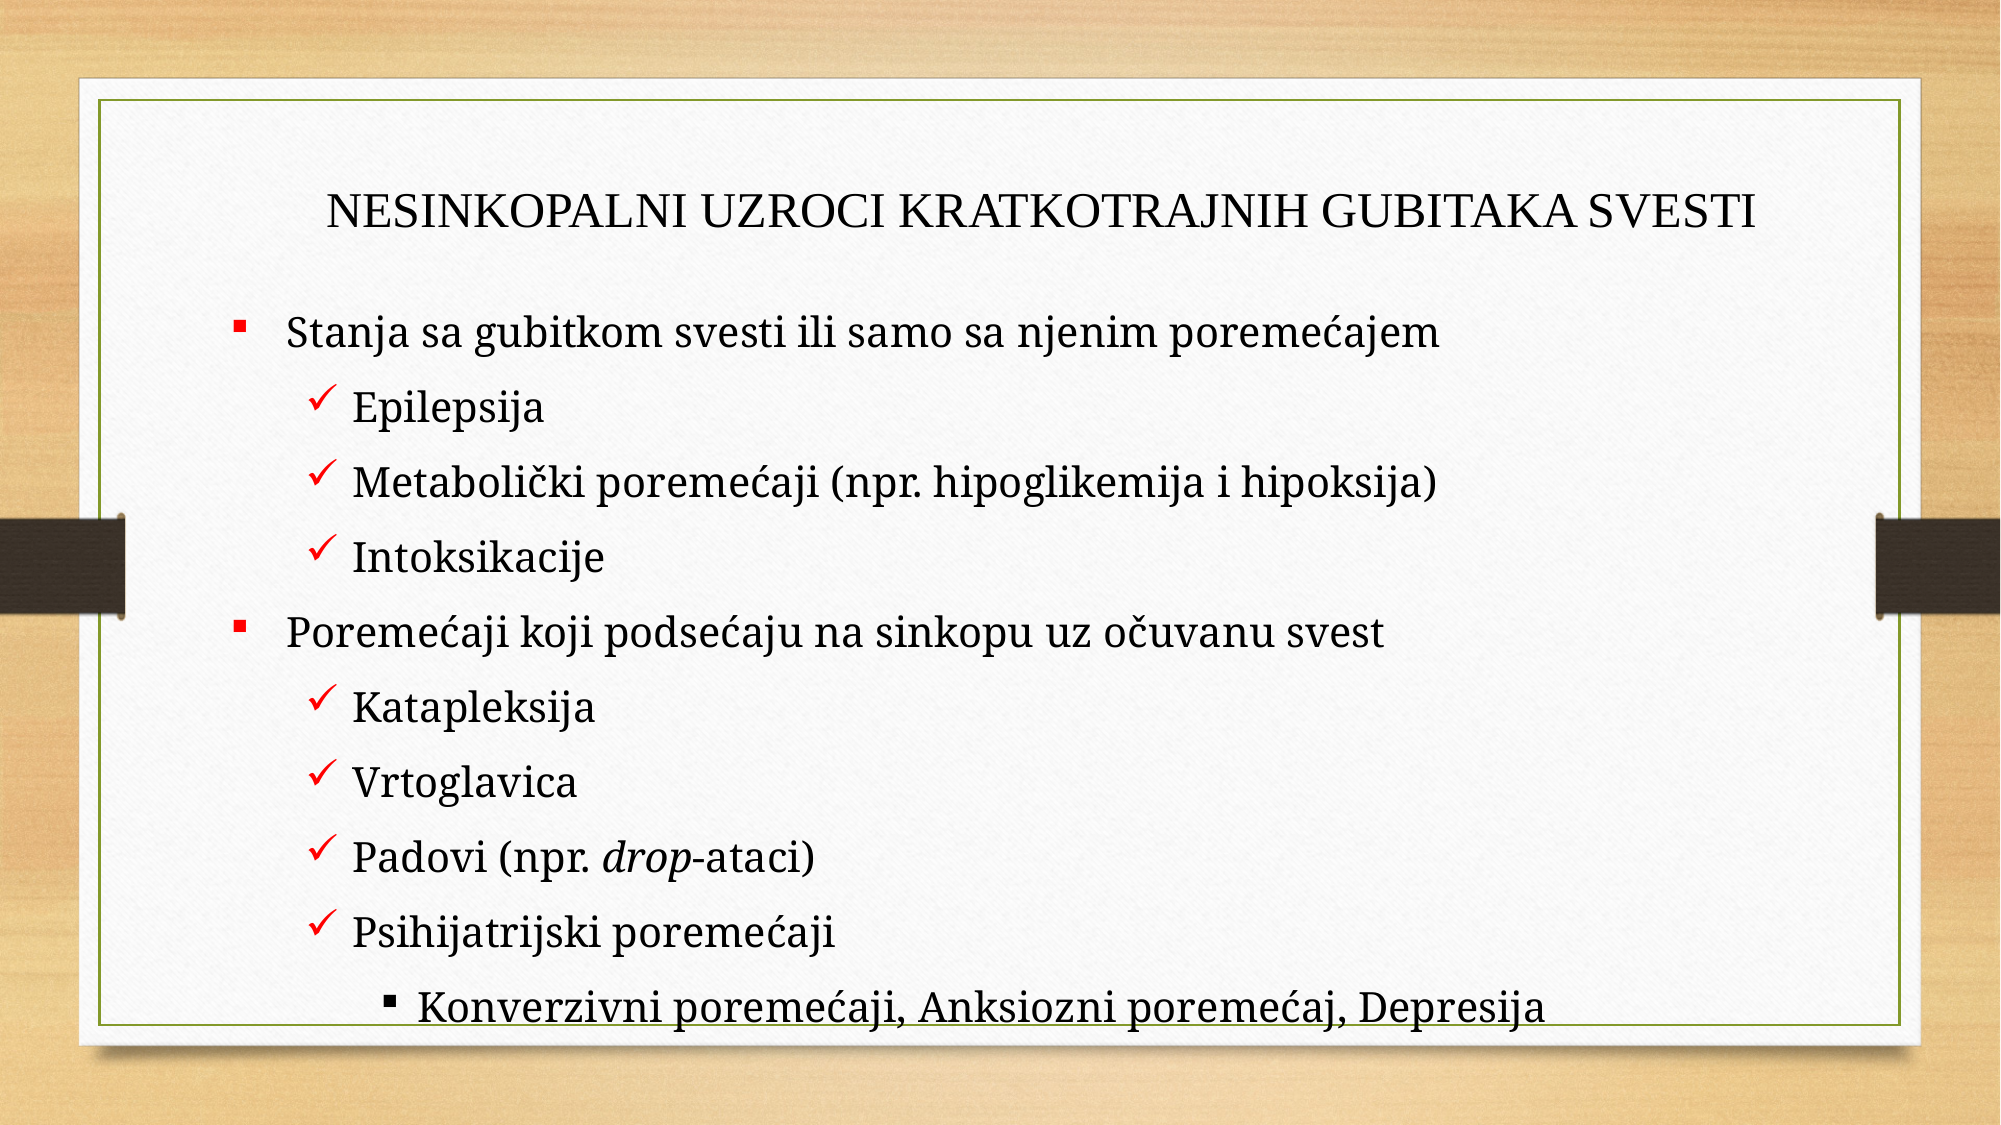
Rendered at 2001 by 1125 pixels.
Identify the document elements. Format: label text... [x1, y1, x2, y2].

text_box NESINKOPALNI UZROCI KRATKOTRAJNIH GUBITAKA SVESTI [311, 140, 1806, 246]
text_box Stanja sa gubitkom svesti ili samo sa njenim poremećajem Epilepsija Metabolički poremećaji (npr. hipoglikemija i hipoksija) Intoksikacije Poremećaji koji podsećaju na sinkopu uz očuvanu svest Katapleksija Vrtoglavica Padovi (npr. drop-ataci) Psihijatrijski poremećaji Konverzivni poremećaji, Anksiozni poremećaj, Depresija [215, 228, 1754, 1084]
picture [0, 0, 2001, 1125]
